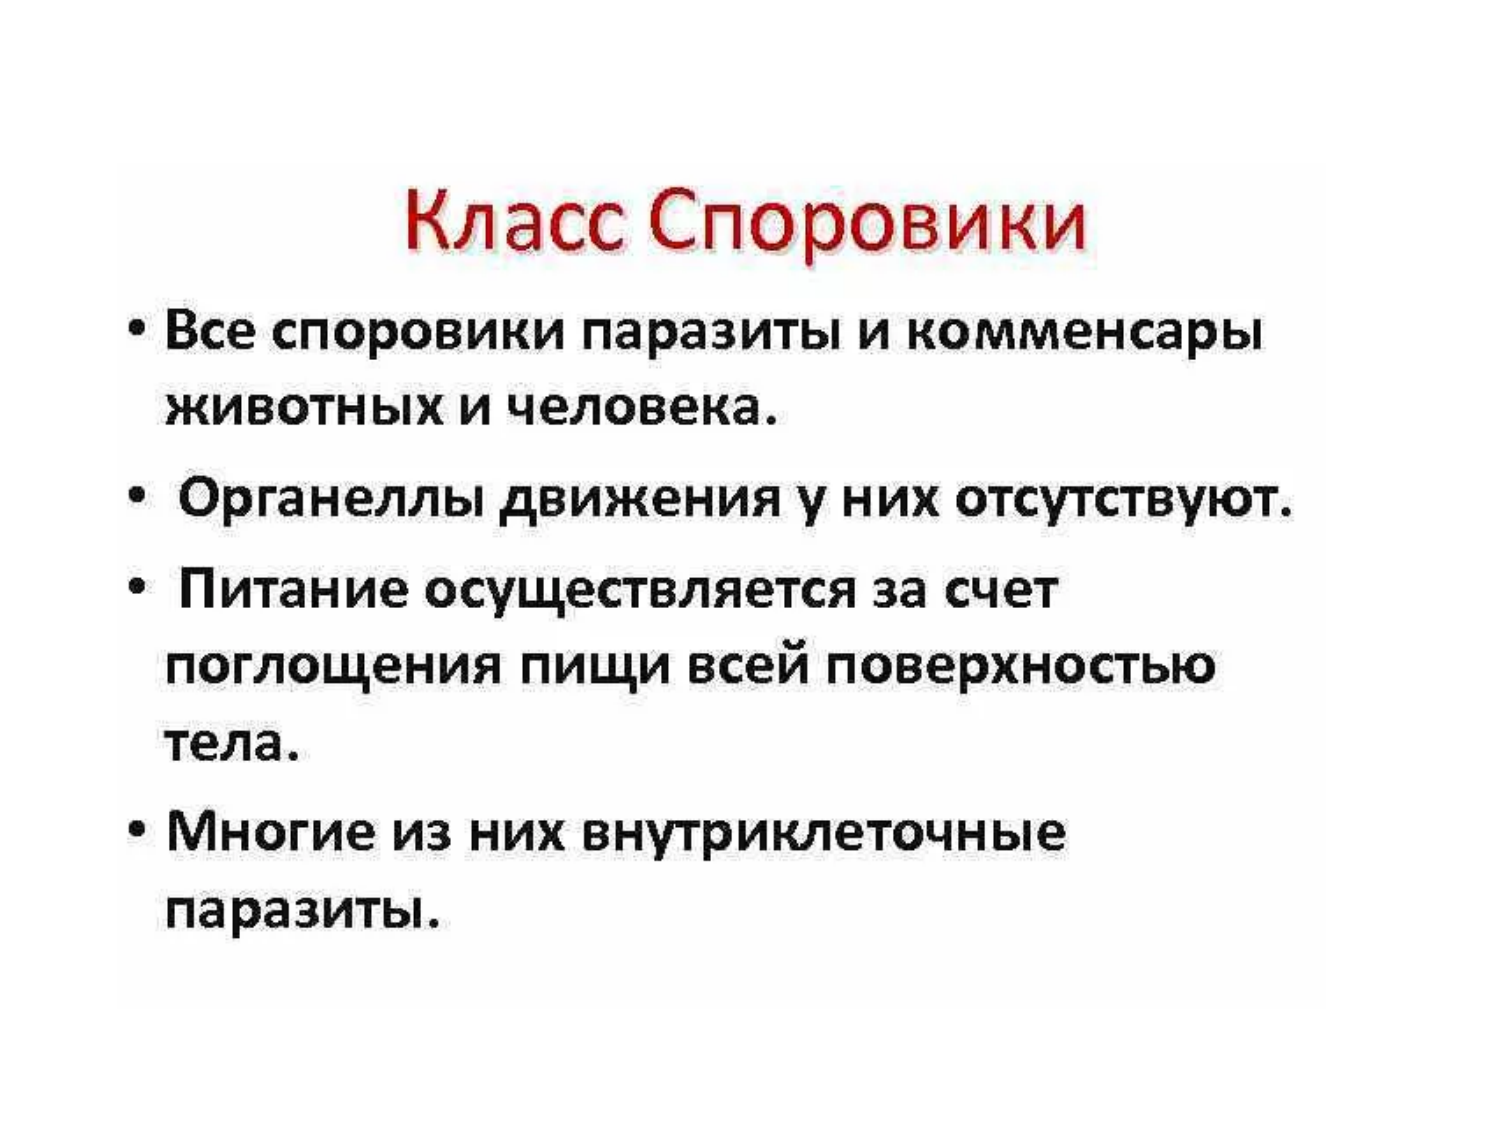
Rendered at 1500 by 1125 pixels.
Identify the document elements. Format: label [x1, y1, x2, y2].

picture [116, 163, 1326, 1010]
